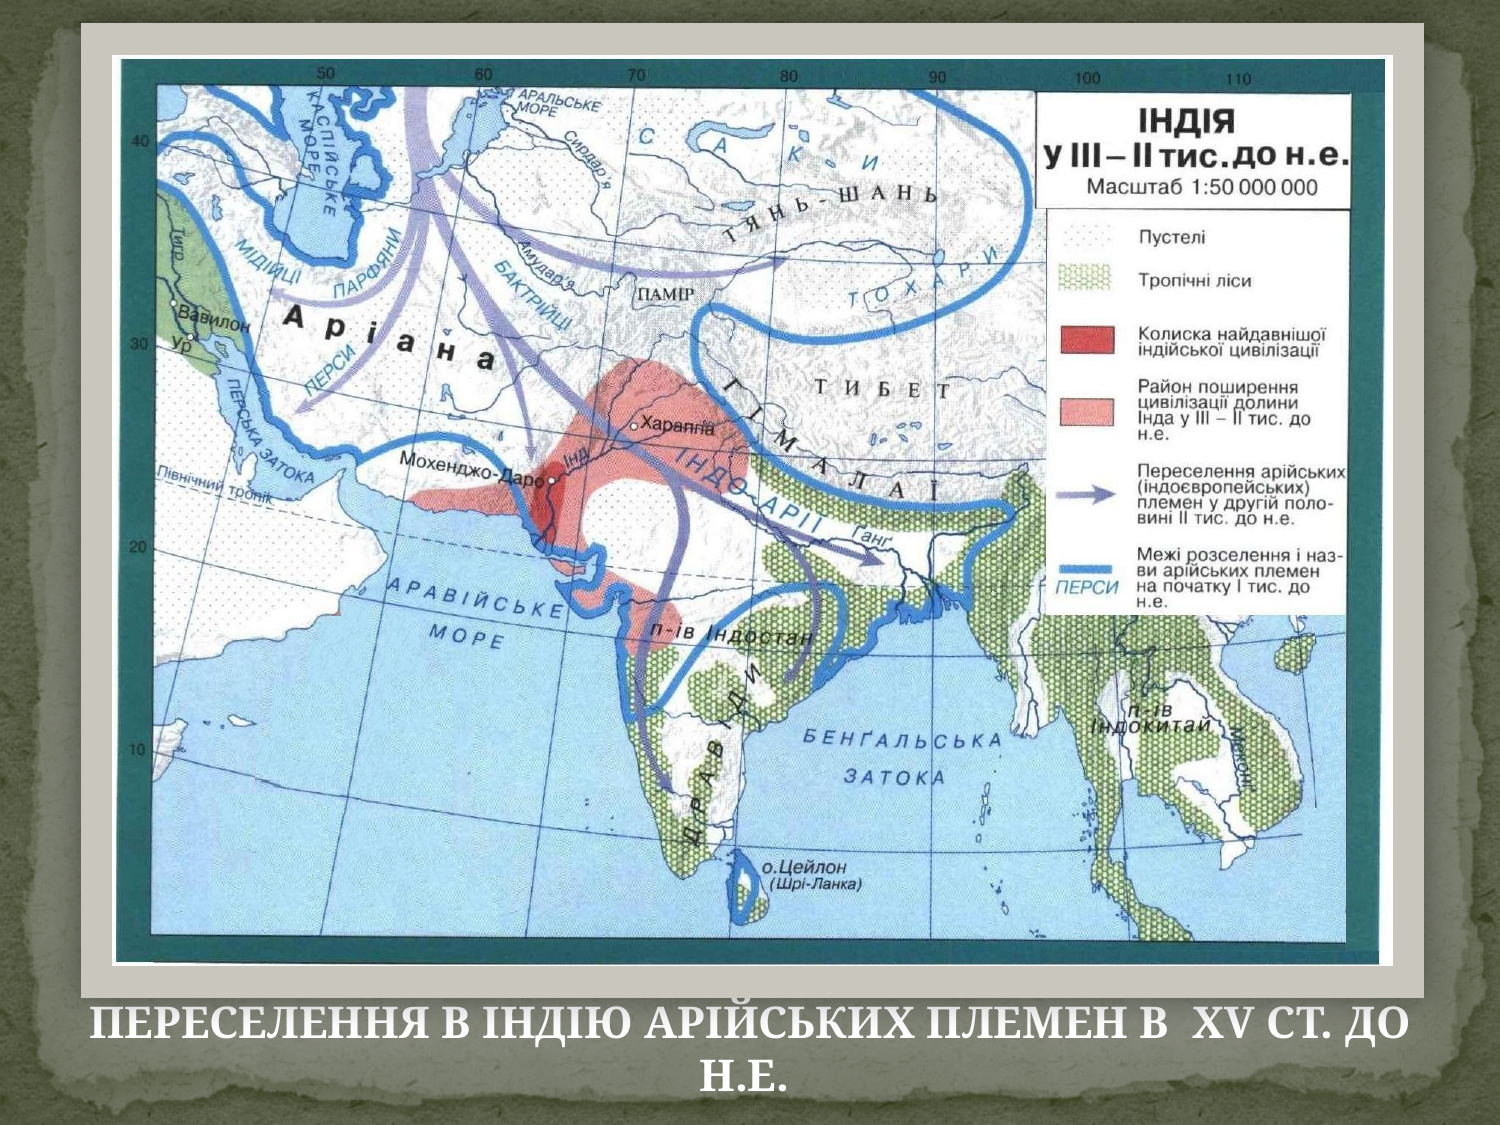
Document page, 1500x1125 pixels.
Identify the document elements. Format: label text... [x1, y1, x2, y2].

text_box ПЕРЕСЕЛЕННЯ В ІНДІЮ АРІЙСЬКИХ ПЛЕМЕН В XV СТ. ДО Н.Е. [29, 987, 1471, 1108]
picture [112, 55, 1393, 966]
